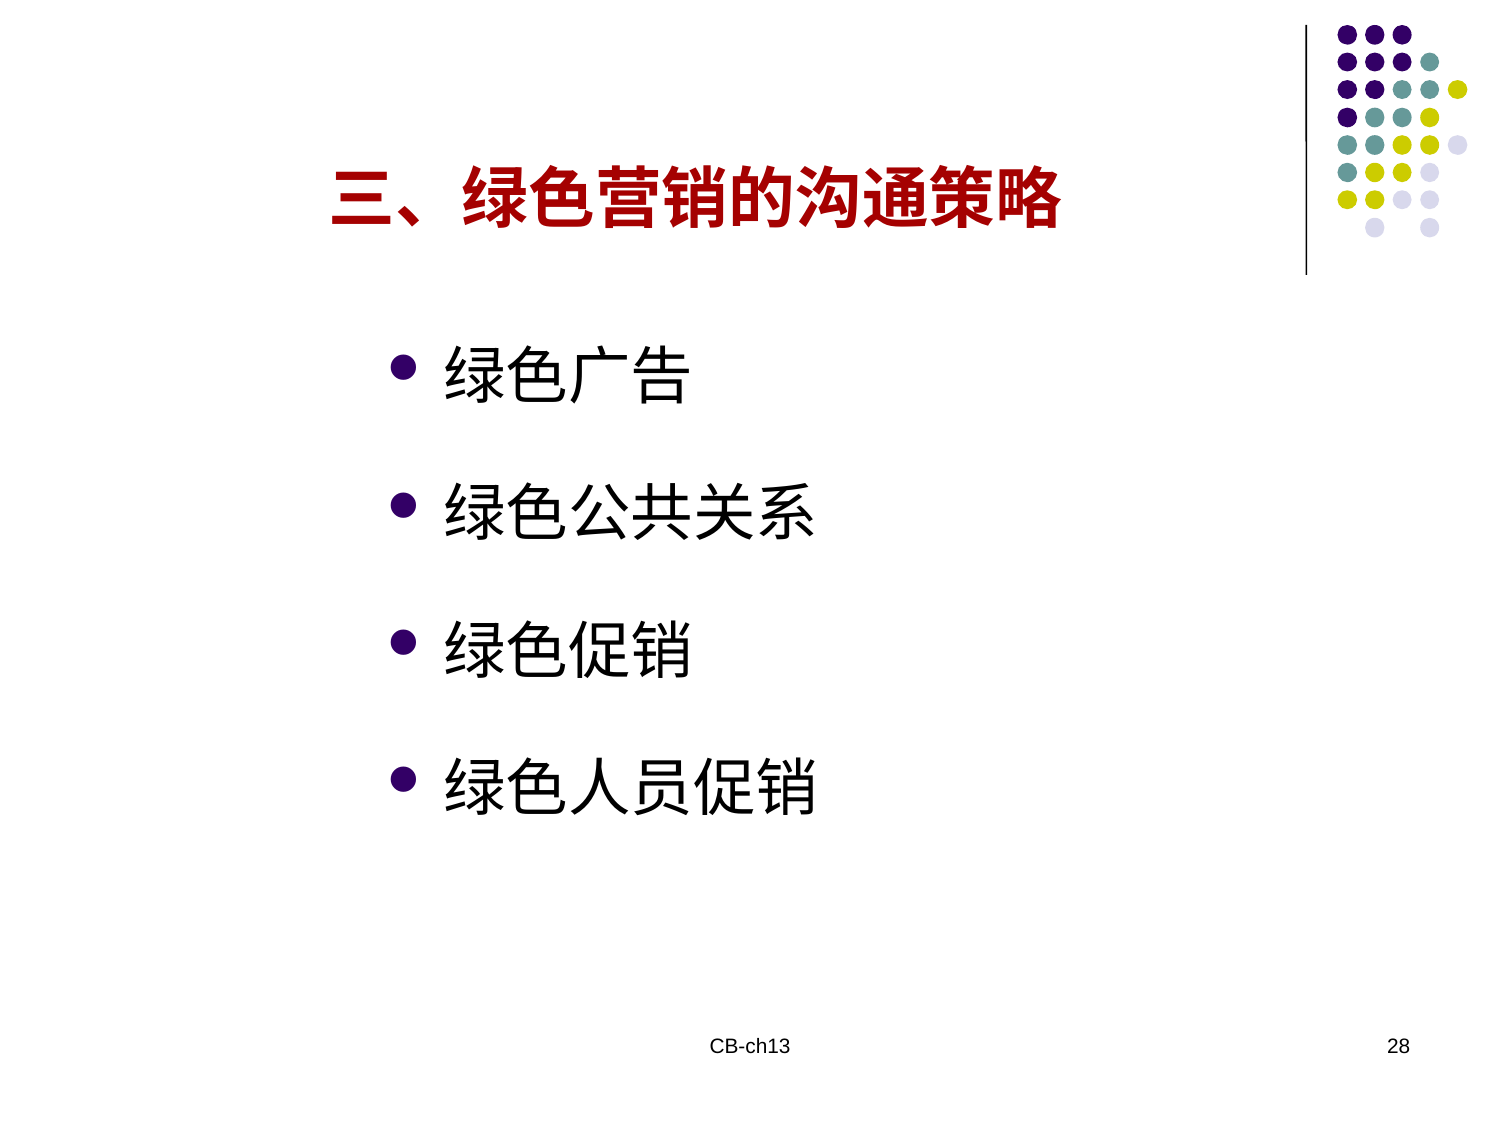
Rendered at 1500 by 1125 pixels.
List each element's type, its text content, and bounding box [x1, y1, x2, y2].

title 三、绿色营销的沟通策略 [76, 89, 1315, 303]
list 绿色广告 绿色公共关系 绿色促销 绿色人员促销 [371, 290, 1475, 992]
footer CB-ch13 [512, 1024, 988, 1101]
slide_number 28 [1074, 1024, 1426, 1101]
